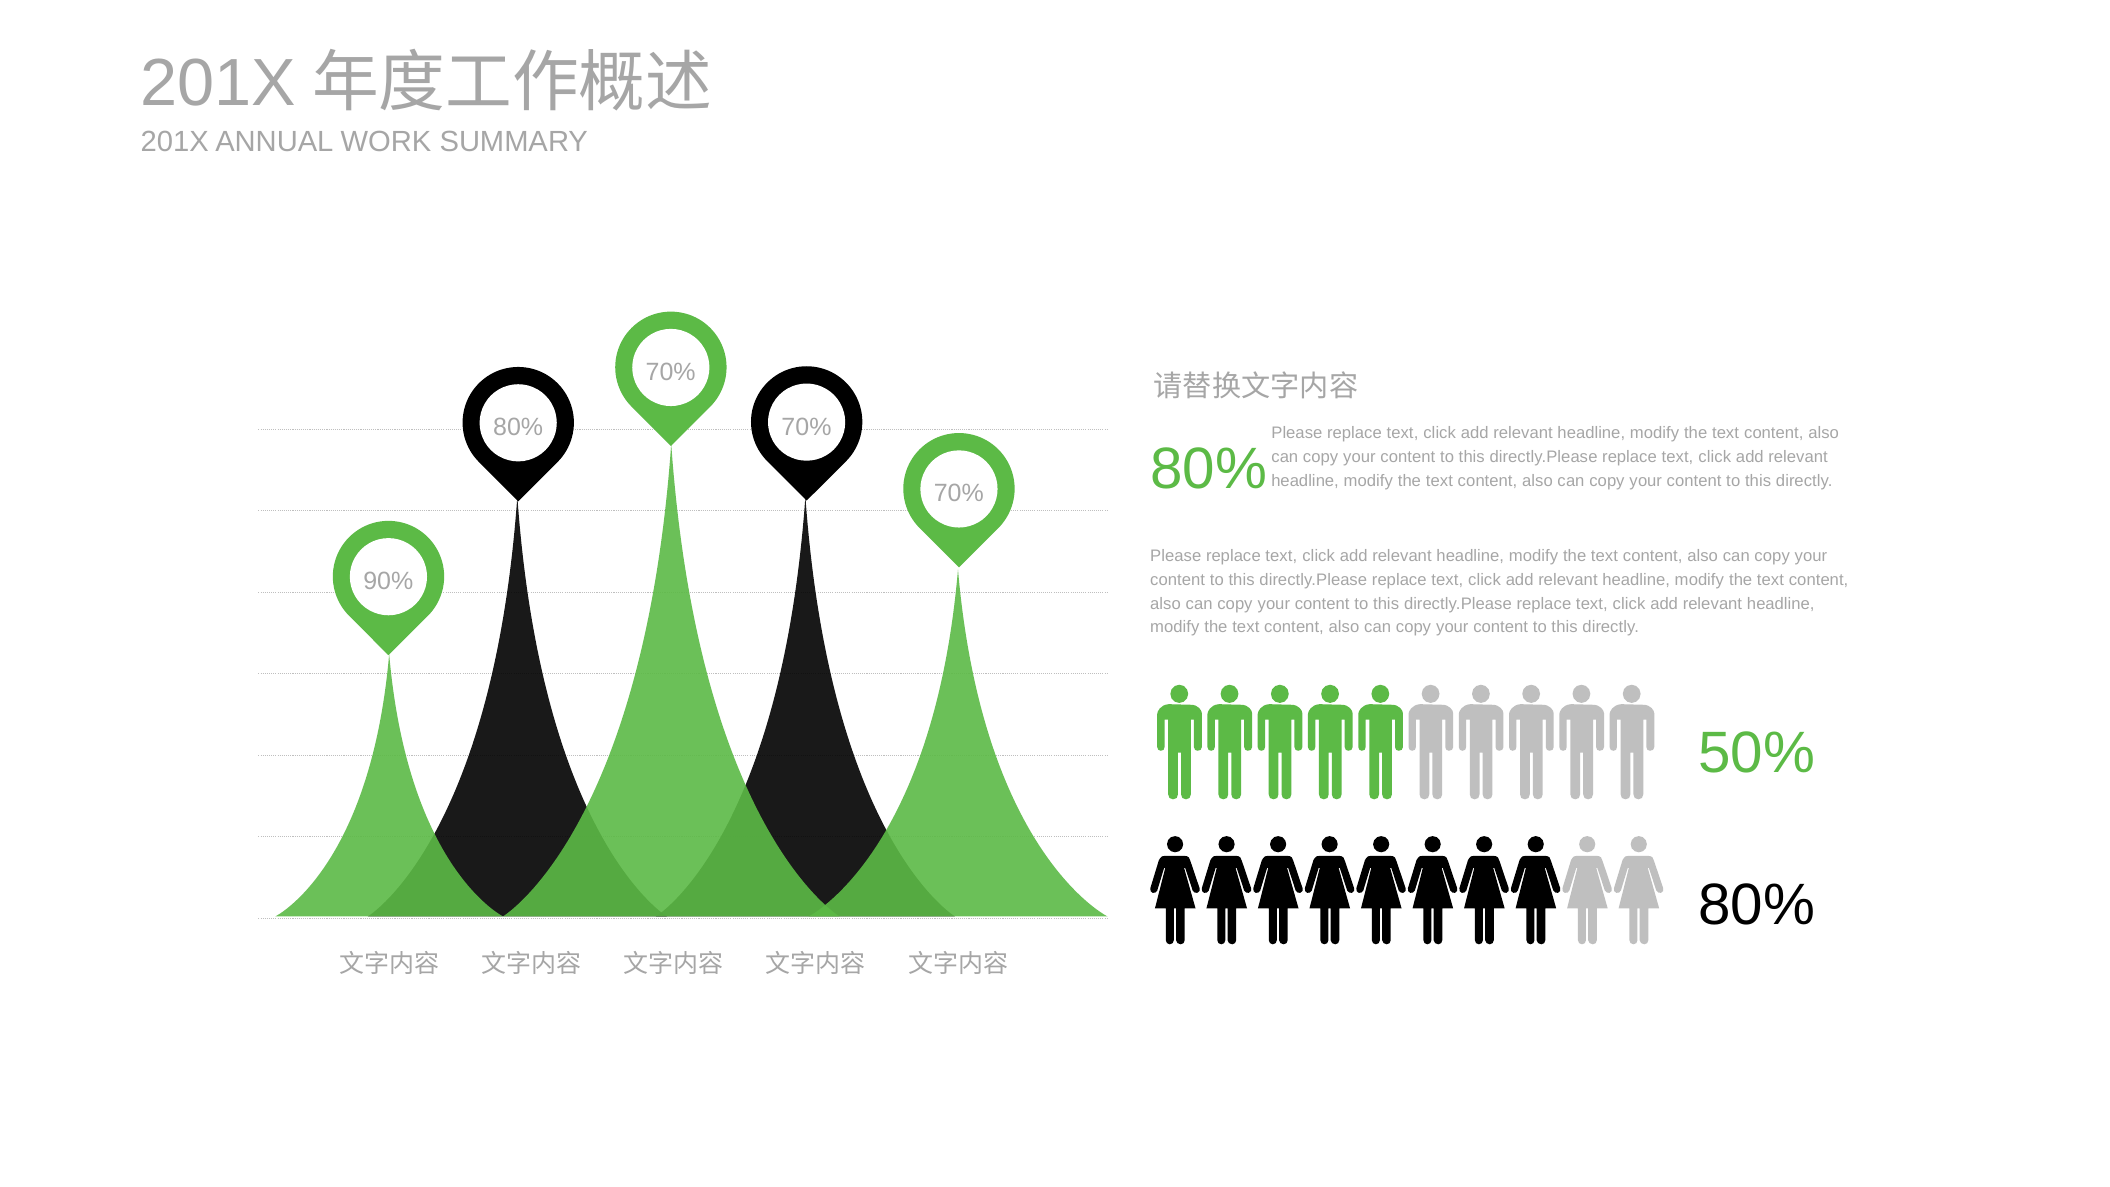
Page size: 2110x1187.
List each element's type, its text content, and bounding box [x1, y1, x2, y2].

text_box 文字内容 [907, 941, 1009, 978]
text_box 50% [1698, 700, 1816, 785]
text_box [1149, 836, 1664, 945]
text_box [462, 366, 574, 479]
text_box 文字内容 [765, 941, 866, 978]
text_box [1157, 684, 1655, 800]
text_box Please replace text, click add relevant headline, modify the text content, also can copy your content to this directly.Please replace text, click add relevant headline, modify the text content, also can copy your content to this directly.Please replace text, click add relevant headline, modify the text content, also can copy your content to this directly. [1150, 540, 1850, 637]
text_box 请替换文字内容 [1153, 360, 1463, 403]
text_box 文字内容 [339, 941, 440, 978]
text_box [615, 311, 727, 423]
text_box 80% [1698, 852, 1816, 937]
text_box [750, 366, 863, 478]
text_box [258, 429, 1108, 919]
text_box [903, 433, 1015, 545]
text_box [332, 520, 445, 633]
text_box Please replace text, click add relevant headline, modify the text content, also can copy your content to this directly.Please replace text, click add relevant headline, modify the text content, also can copy your content to this directly. [1271, 417, 1850, 490]
text_box 文字内容 [481, 941, 582, 978]
text_box 80% [1150, 416, 1268, 501]
text_box 201X年度工作概述 [140, 38, 789, 119]
text_box 201X ANNUAL WORK SUMMARY [140, 122, 602, 158]
text_box 文字内容 [623, 941, 724, 978]
